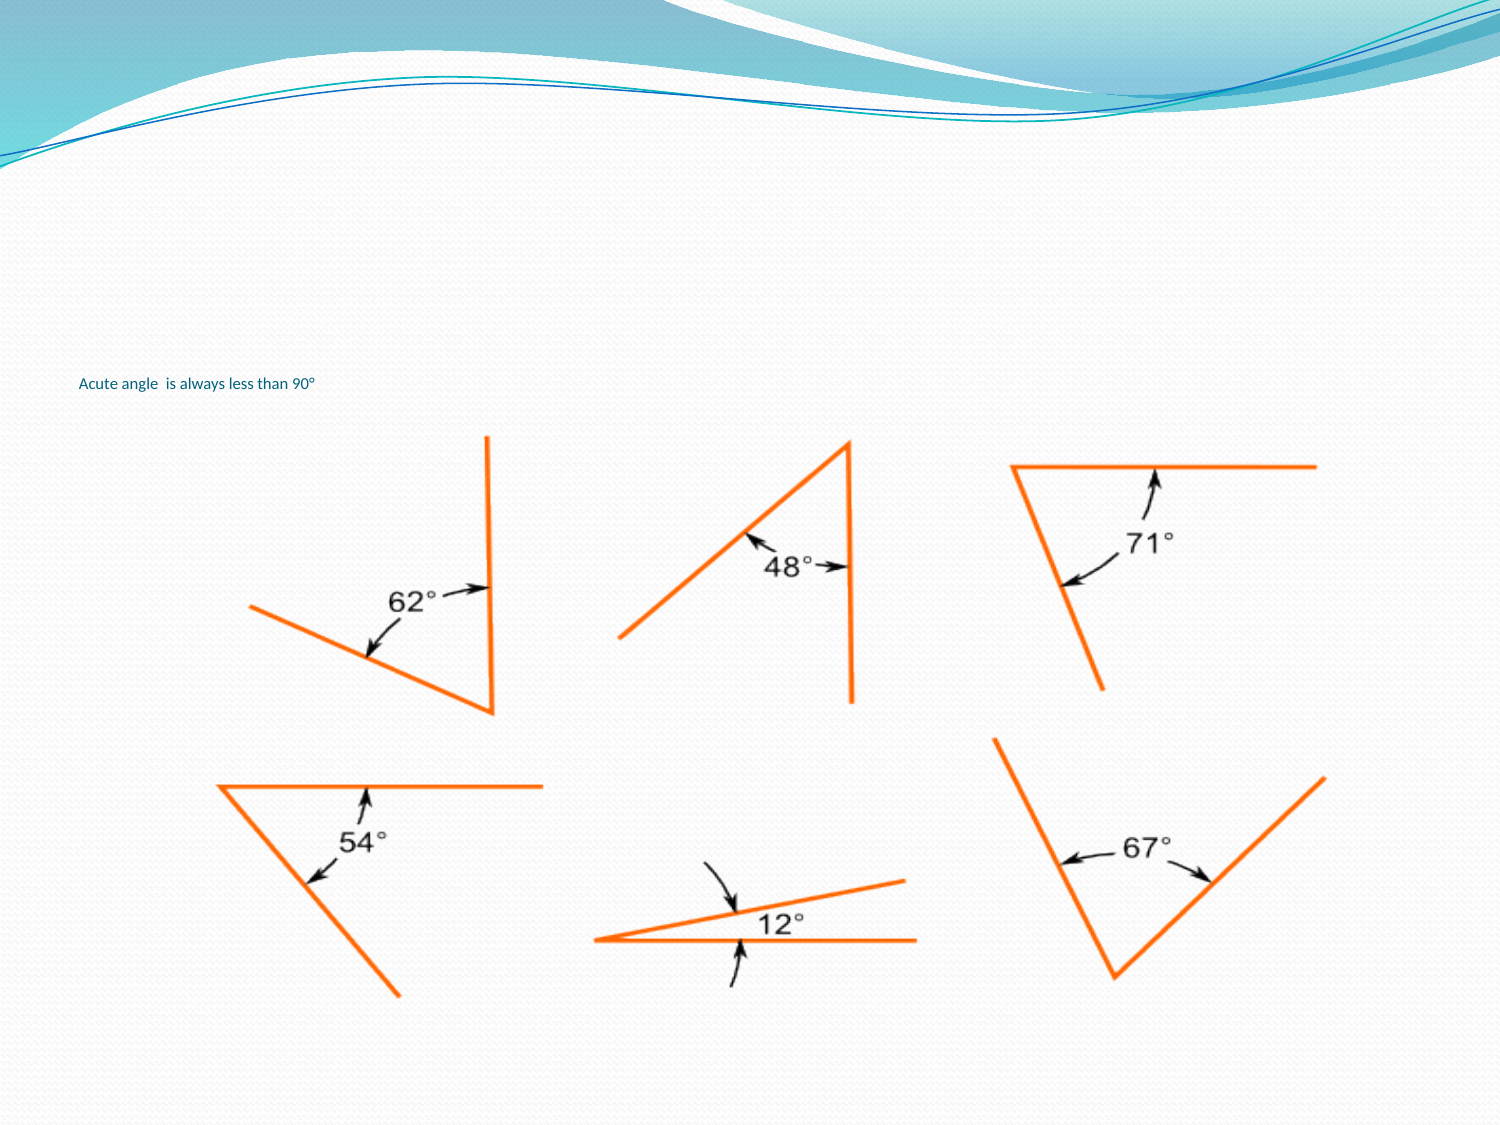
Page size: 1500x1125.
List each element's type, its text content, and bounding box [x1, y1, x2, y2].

picture [199, 424, 1338, 1013]
title Acute angle is always less than 90° [75, 50, 1438, 413]
